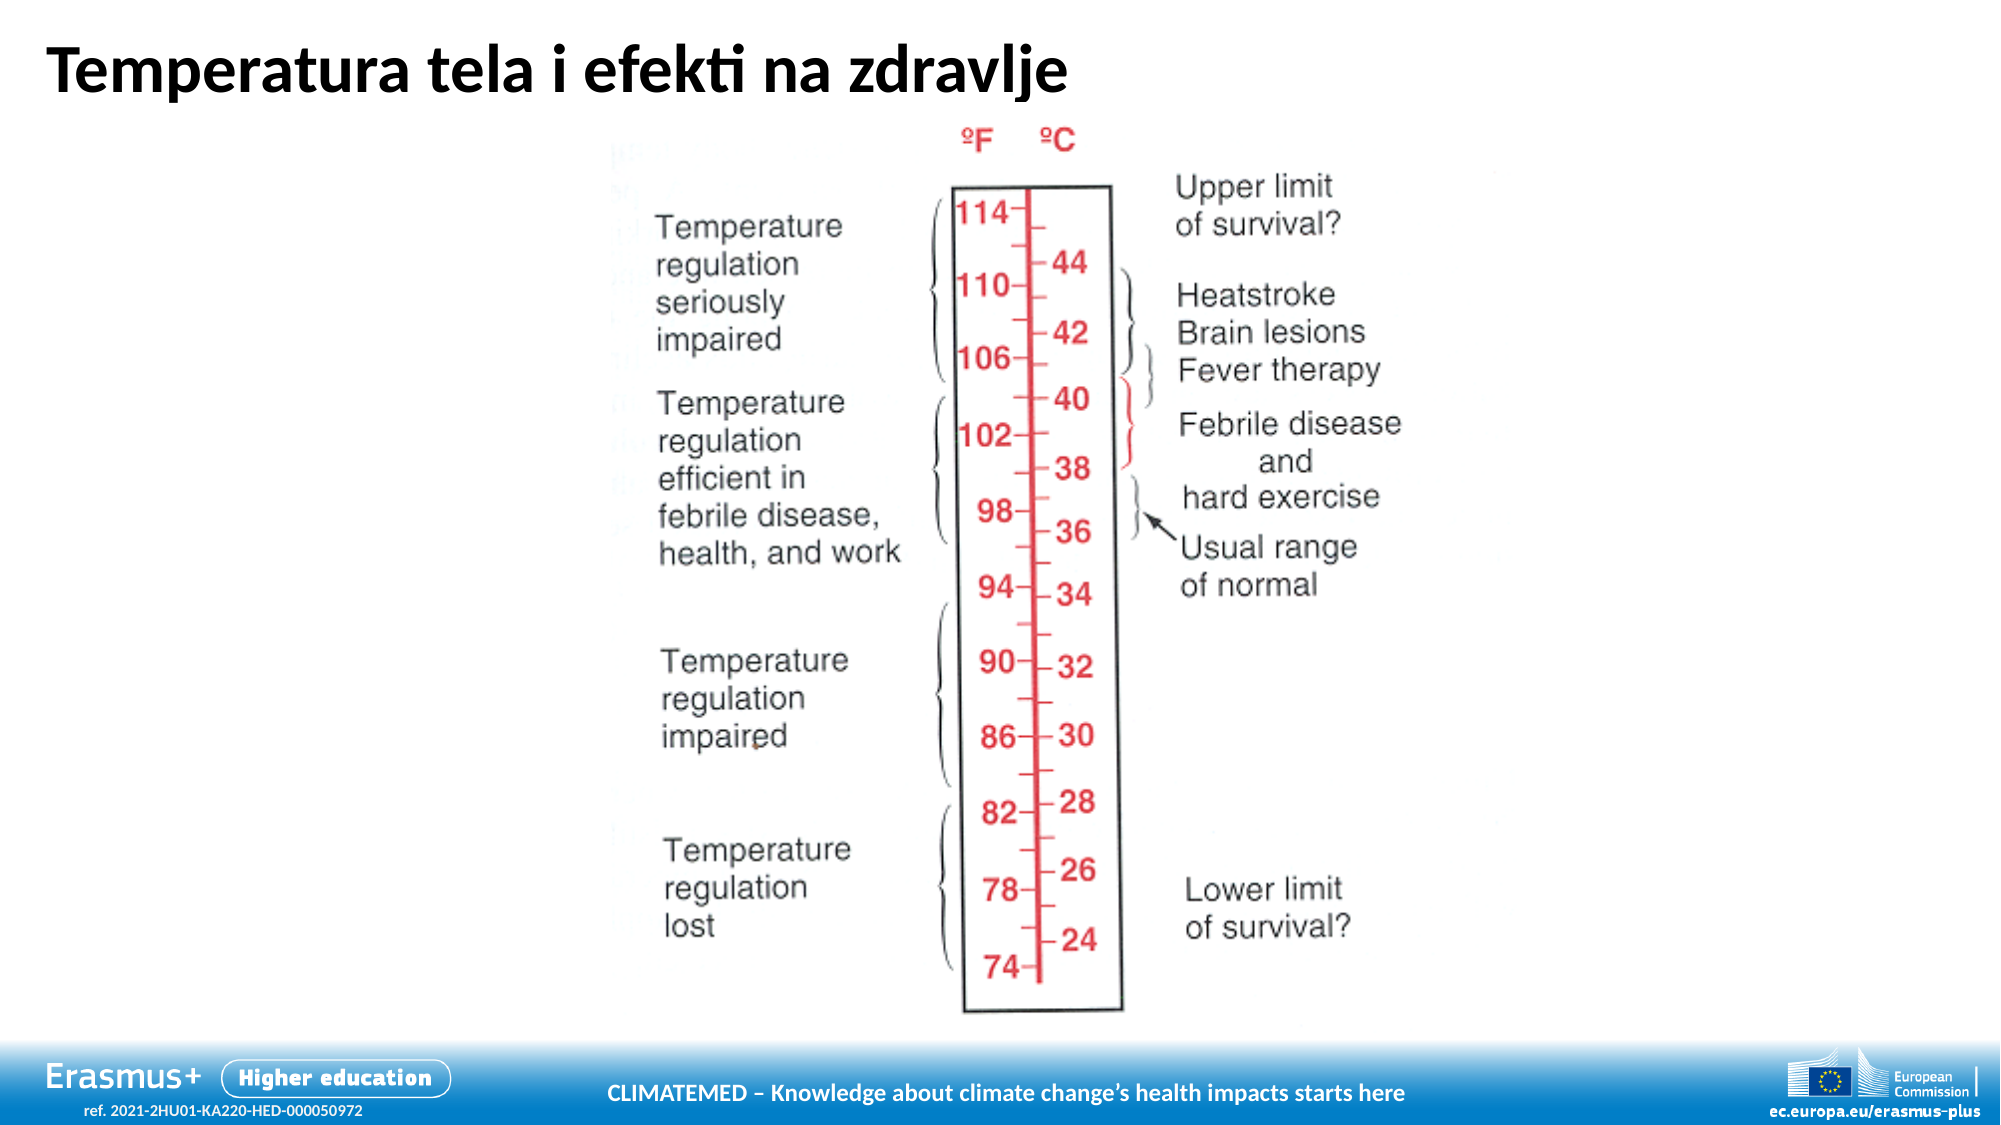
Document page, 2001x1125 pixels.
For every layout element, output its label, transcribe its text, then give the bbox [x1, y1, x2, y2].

picture [0, 102, 2000, 1125]
title Temperatura tela i efekti na zdravlje [31, 25, 1984, 116]
